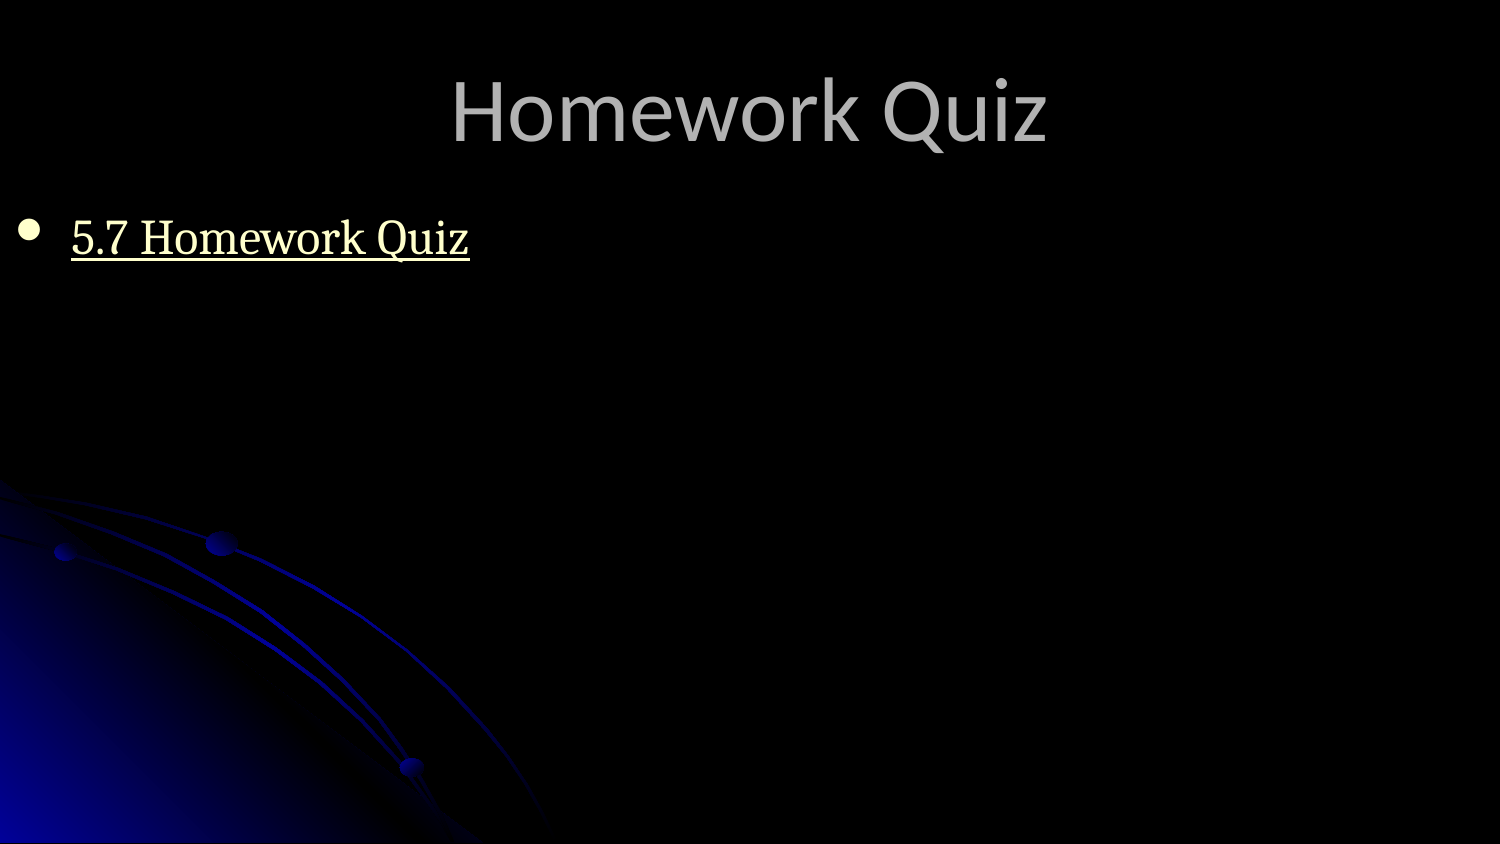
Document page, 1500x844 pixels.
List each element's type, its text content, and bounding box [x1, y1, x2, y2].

list 5.7 Homework Quiz [0, 196, 1500, 755]
title Homework Quiz [0, 33, 1500, 175]
